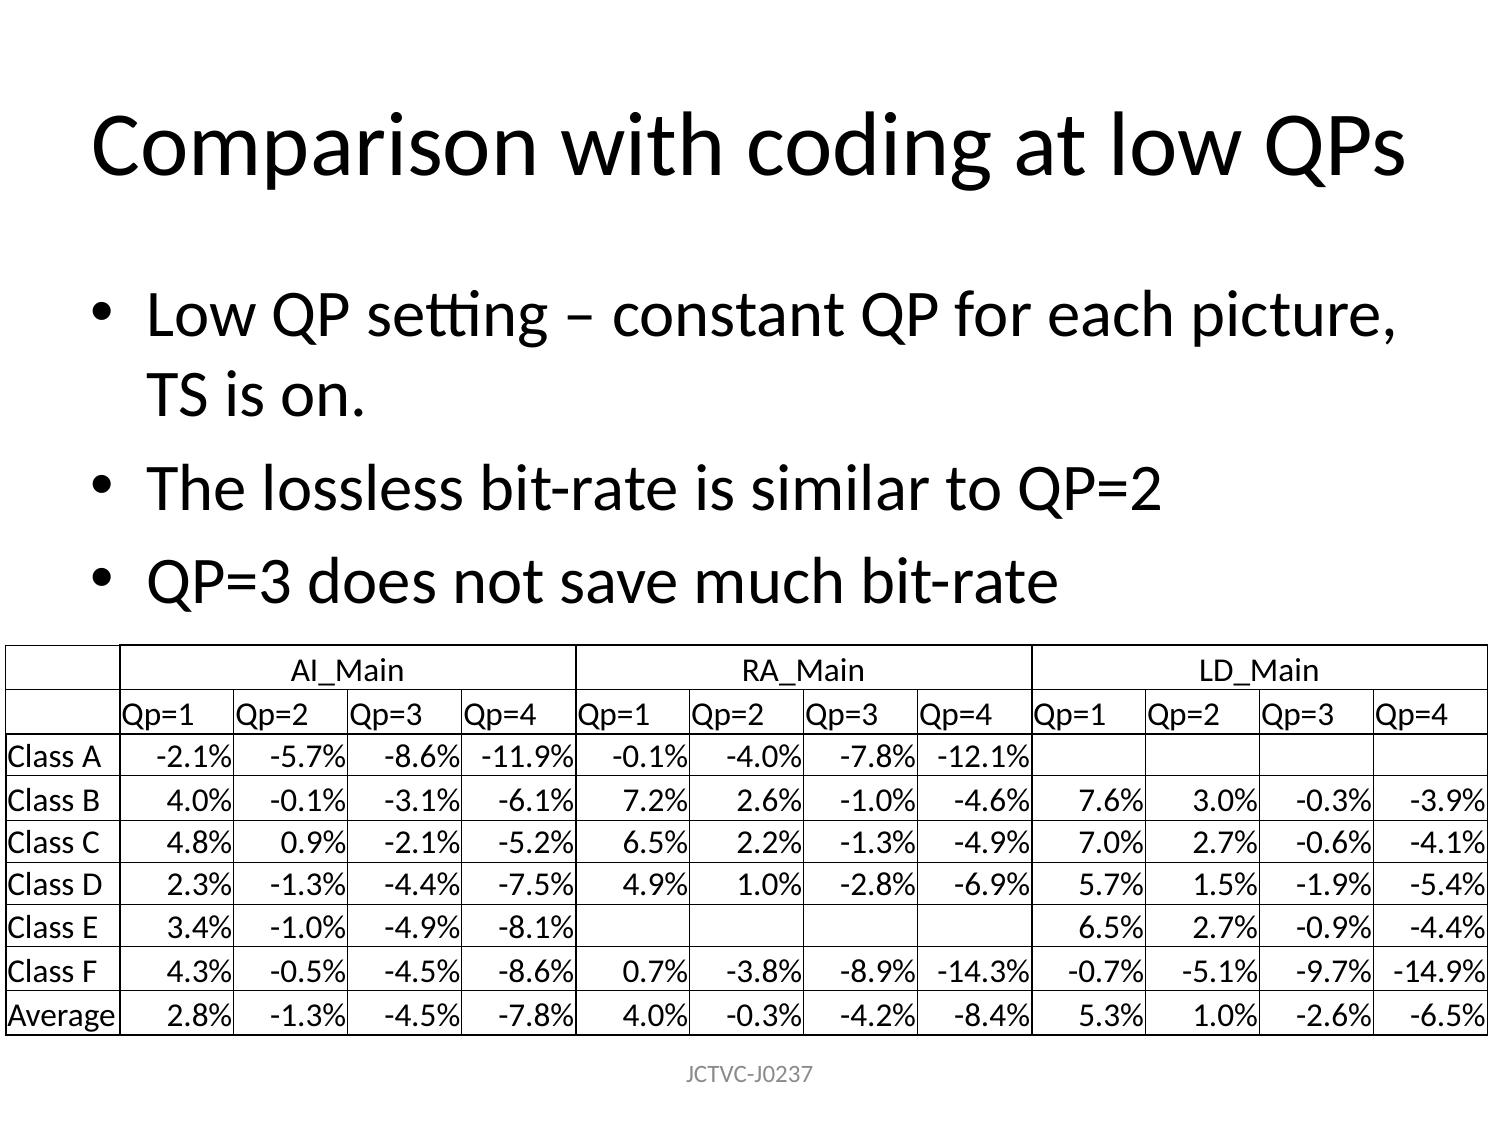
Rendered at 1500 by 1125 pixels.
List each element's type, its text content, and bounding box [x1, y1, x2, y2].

table_cell [690, 905, 803, 946]
table_cell -0.1% [577, 735, 689, 775]
table_cell -14.9% [1374, 947, 1487, 990]
table_cell Class F [7, 947, 119, 990]
table_cell -6.5% [1374, 991, 1487, 1034]
table_cell -7.5% [462, 863, 575, 904]
table_cell 6.5% [577, 821, 689, 862]
table_cell 1.0% [1146, 991, 1259, 1034]
table_cell [1260, 735, 1373, 775]
table_cell -3.9% [1374, 776, 1487, 820]
table_cell 2.2% [690, 821, 803, 862]
table_cell -4.9% [918, 821, 1031, 862]
table_cell 0.9% [234, 821, 347, 862]
table_cell 4.0% [577, 991, 689, 1034]
table_cell -2.1% [348, 821, 461, 862]
table_cell -4.5% [348, 991, 461, 1034]
table_cell Qp=1 [121, 690, 233, 733]
table_cell -11.9% [462, 735, 575, 775]
table_cell Class E [7, 905, 119, 946]
table_cell 3.4% [121, 905, 233, 946]
table_cell 2.7% [1146, 905, 1259, 946]
table_cell -2.8% [804, 863, 917, 904]
table_cell -1.3% [234, 991, 347, 1034]
table_cell -5.1% [1146, 947, 1259, 990]
table_cell -8.6% [348, 735, 461, 775]
table_cell -1.0% [804, 776, 917, 820]
table_cell Qp=3 [1260, 690, 1373, 733]
table_header [6, 646, 119, 689]
table_cell 4.0% [121, 776, 233, 820]
table_cell -3.8% [690, 947, 803, 990]
table_cell 0.7% [577, 947, 689, 990]
table_cell Qp=3 [804, 690, 917, 733]
table_cell Class A [7, 735, 119, 775]
table_cell -8.4% [918, 991, 1031, 1034]
table_cell -0.9% [1260, 905, 1373, 946]
table_cell -1.3% [804, 821, 917, 862]
table_cell -5.4% [1374, 863, 1487, 904]
table_cell -0.6% [1260, 821, 1373, 862]
table_cell -4.1% [1374, 821, 1487, 862]
table_cell 4.8% [121, 821, 233, 862]
footer JCTVC-J0237 [512, 1042, 988, 1103]
table_cell 5.3% [1033, 991, 1145, 1034]
table_header RA_Main [577, 646, 1031, 689]
table_cell [1374, 735, 1487, 775]
table_cell [1146, 735, 1259, 775]
table_cell -12.1% [918, 735, 1031, 775]
list Low QP setting – constant QP for each picture, TS is on. The lossless bit-rate is similar to QP=2 QP=3 does not save much bit-rate [75, 262, 1425, 634]
table_cell [6, 690, 119, 733]
table_cell -4.9% [348, 905, 461, 946]
table_cell 7.0% [1033, 821, 1145, 862]
table_cell -4.4% [1374, 905, 1487, 946]
table_cell -1.0% [234, 905, 347, 946]
table_cell -4.2% [804, 991, 917, 1034]
table_cell -5.7% [234, 735, 347, 775]
table_cell -6.1% [462, 776, 575, 820]
table_cell -1.9% [1260, 863, 1373, 904]
table_header LD_Main [1033, 646, 1487, 689]
table_cell Qp=2 [1146, 690, 1259, 733]
table_cell -2.6% [1260, 991, 1373, 1034]
table_cell -8.6% [462, 947, 575, 990]
table_cell 2.6% [690, 776, 803, 820]
table_cell -7.8% [804, 735, 917, 775]
table_cell -4.0% [690, 735, 803, 775]
table_cell -4.5% [348, 947, 461, 990]
table_cell 4.9% [577, 863, 689, 904]
table_cell Class B [7, 776, 119, 820]
table_cell Average [7, 991, 119, 1034]
table_cell 2.3% [121, 863, 233, 904]
table_cell Qp=2 [234, 690, 347, 733]
table_cell -0.3% [1260, 776, 1373, 820]
table_cell 1.5% [1146, 863, 1259, 904]
table_cell -9.7% [1260, 947, 1373, 990]
table_cell -4.4% [348, 863, 461, 904]
table_cell 2.8% [121, 991, 233, 1034]
table_cell -0.1% [234, 776, 347, 820]
table_header AI_Main [121, 646, 575, 689]
table_cell [804, 905, 917, 946]
table_cell -0.7% [1033, 947, 1145, 990]
title Comparison with coding at low QPs [75, 45, 1425, 233]
table_cell -6.9% [918, 863, 1031, 904]
table_cell Qp=4 [1374, 690, 1487, 733]
table_cell [1033, 735, 1145, 775]
table_cell -4.6% [918, 776, 1031, 820]
table_cell 4.3% [121, 947, 233, 990]
table_cell -5.2% [462, 821, 575, 862]
table_cell -14.3% [918, 947, 1031, 990]
table_cell 3.0% [1146, 776, 1259, 820]
table_cell -8.9% [804, 947, 917, 990]
table_cell -0.5% [234, 947, 347, 990]
table_cell 7.6% [1033, 776, 1145, 820]
table_cell -2.1% [121, 735, 233, 775]
table_cell 6.5% [1033, 905, 1145, 946]
table_cell Class D [7, 863, 119, 904]
table_cell 7.2% [577, 776, 689, 820]
table_cell Qp=3 [348, 690, 461, 733]
table_cell -1.3% [234, 863, 347, 904]
table_cell -0.3% [690, 991, 803, 1034]
table_cell 1.0% [690, 863, 803, 904]
table_cell Qp=1 [577, 690, 689, 733]
table_cell Qp=2 [690, 690, 803, 733]
table_cell 5.7% [1033, 863, 1145, 904]
table_cell -7.8% [462, 991, 575, 1034]
table_cell 2.7% [1146, 821, 1259, 862]
table_cell -3.1% [348, 776, 461, 820]
table_cell Qp=1 [1033, 690, 1145, 733]
table_cell Class C [7, 821, 119, 862]
table_cell Qp=4 [462, 690, 575, 733]
table_cell Qp=4 [918, 690, 1031, 733]
table_cell [577, 905, 689, 946]
table_cell [918, 905, 1031, 946]
table_cell -8.1% [462, 905, 575, 946]
